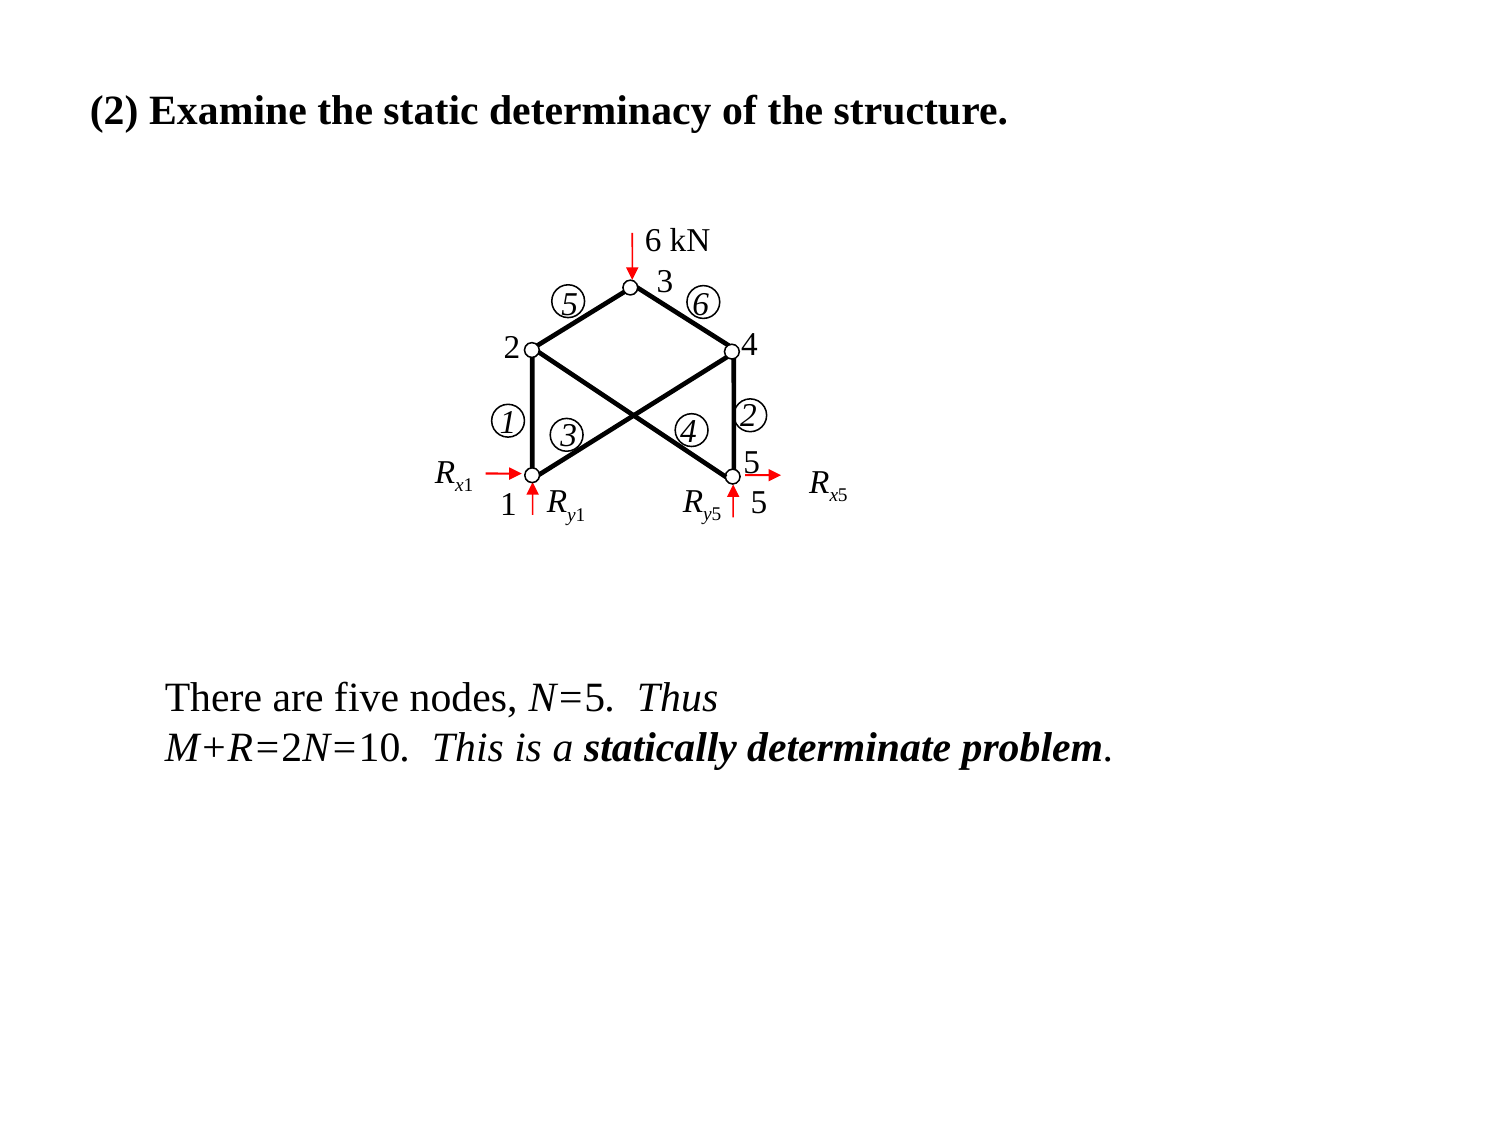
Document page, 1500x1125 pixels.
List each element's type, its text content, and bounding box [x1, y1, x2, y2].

text_box 5 [546, 274, 601, 325]
text_box Ry1 [531, 471, 623, 529]
text_box 6 kN [629, 210, 772, 255]
text_box [491, 404, 525, 438]
text_box [550, 418, 584, 452]
text_box 1 [484, 474, 534, 520]
text_box Ry5 [667, 471, 787, 528]
text_box [733, 398, 767, 432]
text_box [504, 467, 522, 474]
text_box There are five nodes, N=5. Thus M+R=2N=10. This is a statically determinate problem. [149, 662, 1338, 828]
text_box 6 [677, 274, 733, 325]
text_box [675, 413, 709, 447]
text_box [524, 467, 540, 483]
text_box 4 [725, 314, 780, 360]
text_box 4 [665, 402, 720, 453]
text_box [502, 399, 532, 450]
text_box 5 [728, 433, 777, 479]
text_box [551, 284, 585, 318]
text_box 3 [641, 255, 686, 295]
text_box Rx5 [794, 452, 882, 502]
text_box (2) Examine the static determinacy of the structure. [74, 75, 1425, 140]
text_box 1 [484, 392, 530, 438]
text_box Rx1 [419, 442, 504, 491]
text_box [622, 280, 638, 295]
text_box [725, 471, 740, 485]
text_box [533, 399, 565, 450]
text_box 2 [725, 385, 773, 433]
text_box 2 [488, 317, 537, 363]
text_box [524, 342, 540, 358]
text_box [686, 285, 720, 319]
text_box [626, 255, 639, 280]
text_box 3 [545, 405, 601, 456]
